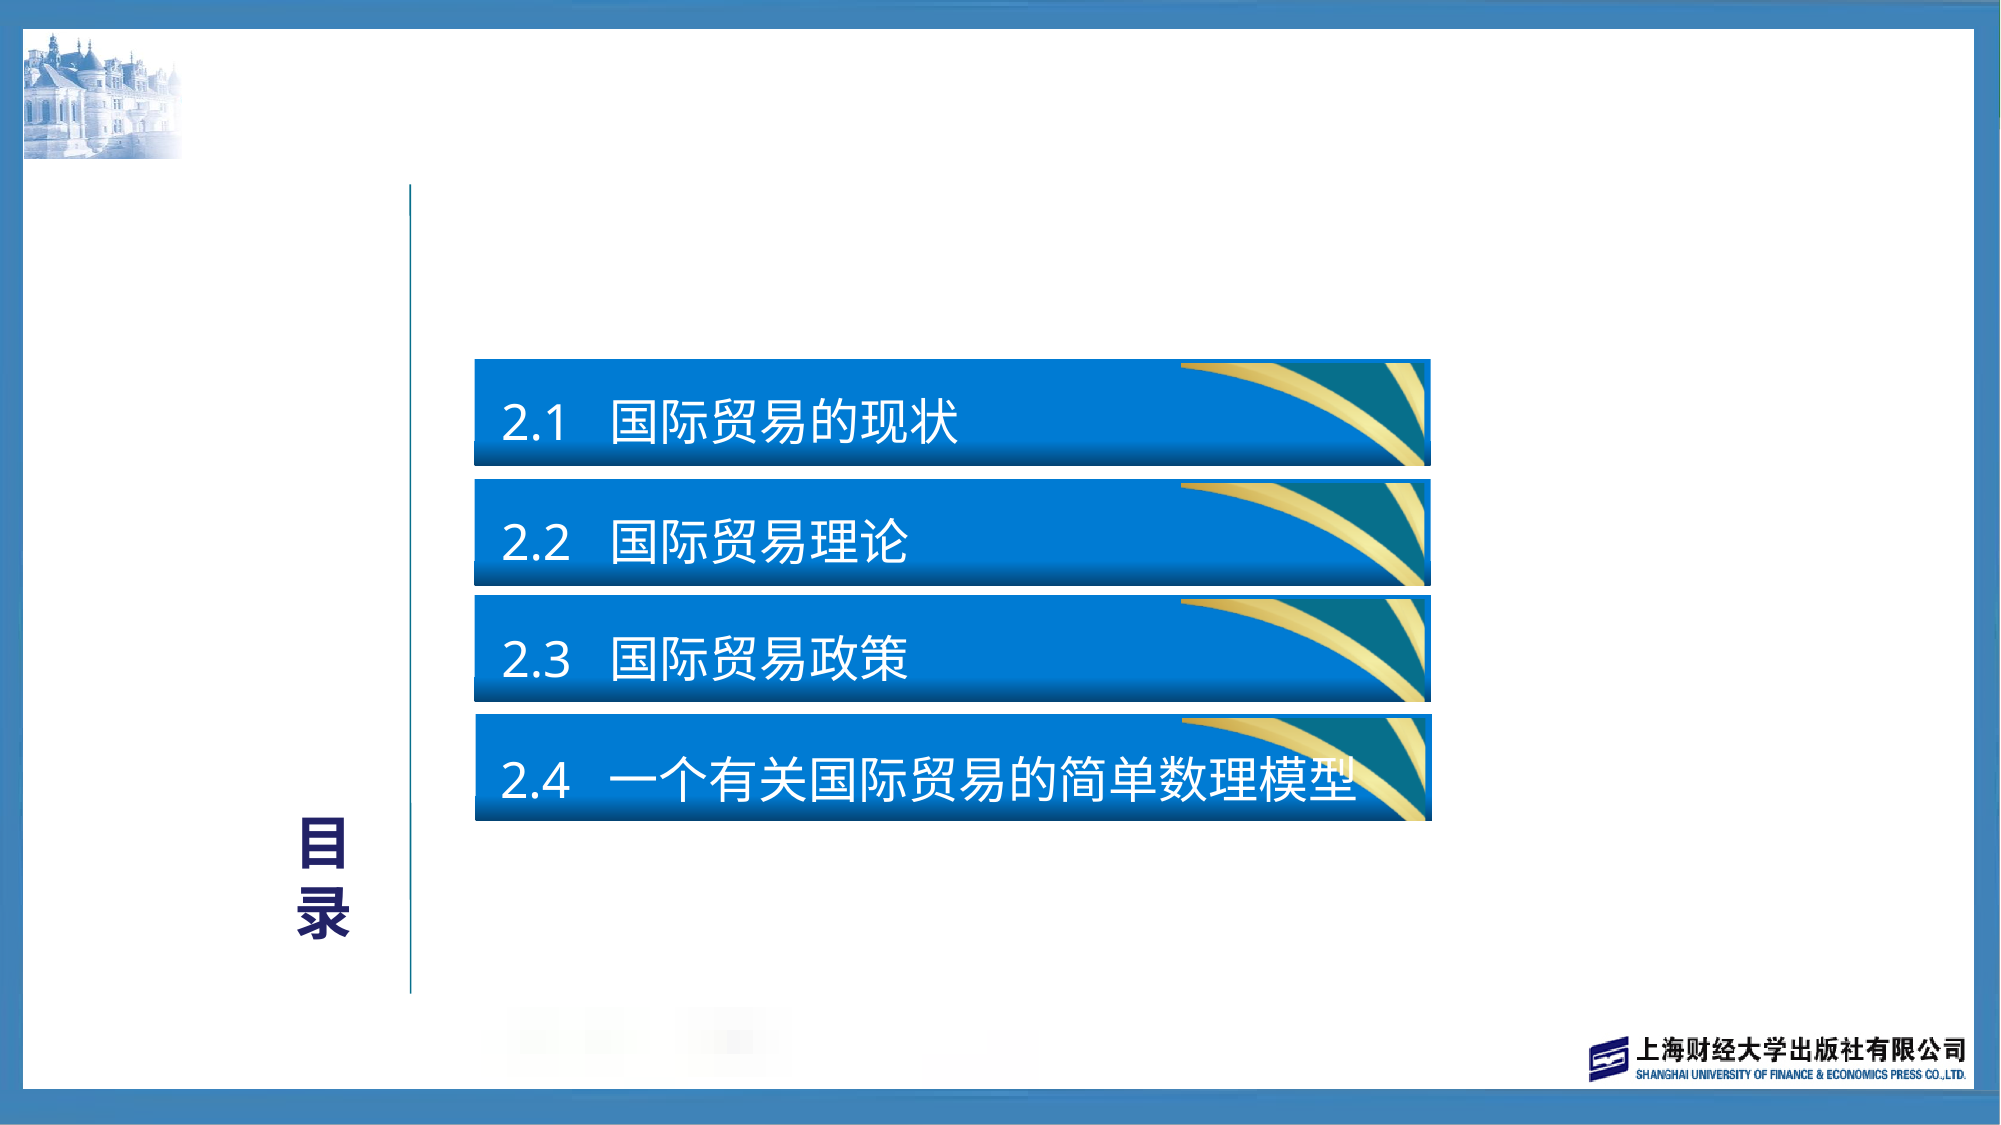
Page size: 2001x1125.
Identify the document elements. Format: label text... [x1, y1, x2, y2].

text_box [428, 359, 1432, 821]
text_box 目录 [280, 798, 363, 954]
picture [0, 0, 2001, 1125]
